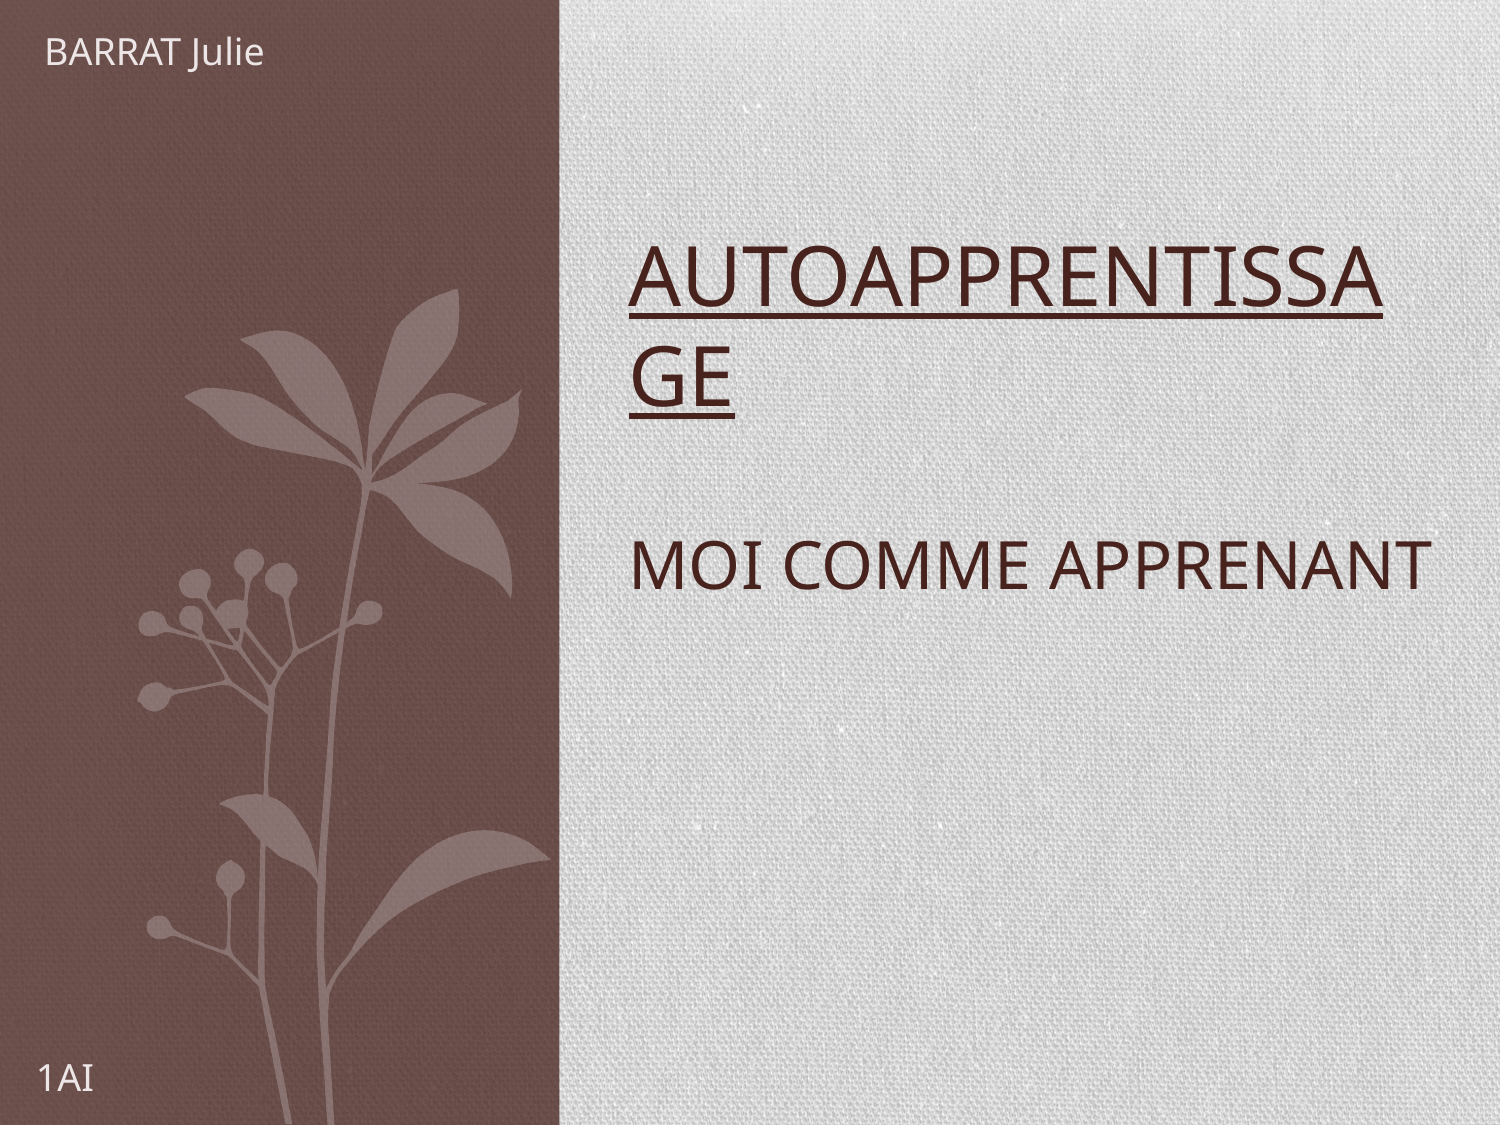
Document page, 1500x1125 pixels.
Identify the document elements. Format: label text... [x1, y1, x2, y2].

title AUTOAPPRENTISSAGE Moi comme apprenant [613, 232, 1454, 611]
text_box 1AI [21, 1046, 128, 1107]
text_box BARRAT Julie [29, 20, 302, 81]
